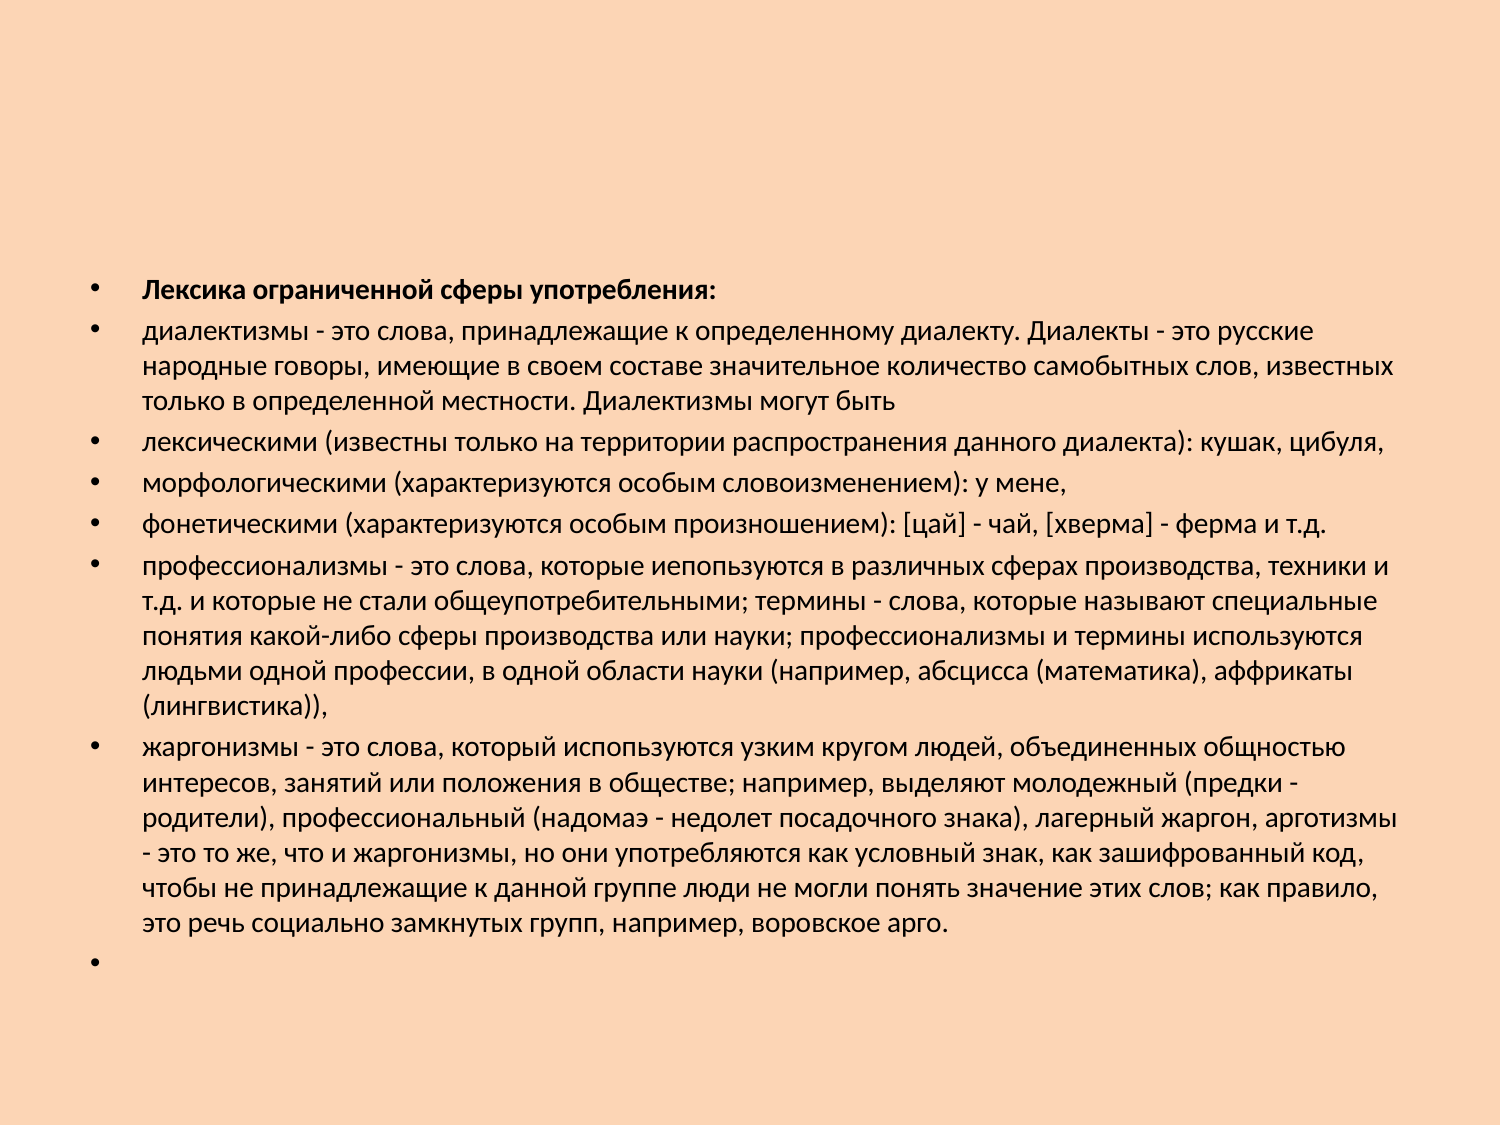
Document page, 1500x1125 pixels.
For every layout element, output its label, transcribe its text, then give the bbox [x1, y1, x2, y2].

list Лексика ограниченной сферы употребления: диалектизмы - это слова, принадлежащие к определенному диалекту. Диалекты - это русские народные говоры, имеющие в своем составе значительное количество самобытных слов, известных только в определенной местности. Диалектизмы могут быть лексическими (известны только на территории распространения данного диалекта): кушак, цибуля, морфологическими (характеризуются особым словоизменением): у мене, фонетическими (характеризуются особым произношением): [цай] - чай, [хверма] - ферма и т.д. профессионализмы - это слова, которые иепопьзуются в различных сферах производства, техники и т.д. и которые не стали общеупотребительными; термины - слова, которые называют специальные понятия какой-либо сферы производства или науки; профессионализмы и термины используются людьми одной профессии, в одной области науки (например, абсцисса (математика), аффрикаты (лингвистика)), жаргонизмы - это слова, который испопьзуются узким кругом людей, объединенных общностью интересов, занятий или положения в обществе; например, выделяют молодежный (предки - родители), профессиональный (надомаэ - недолет посадочного знака), лагерный жаргон, арготизмы - это то же, что и жаргонизмы, но они употребляются как условный знак, как зашифрованный код, чтобы не принадлежащие к данной группе люди не могли понять значение этих слов; как правило, это речь социально замкнутых групп, например, воровское арго. [75, 262, 1425, 1005]
